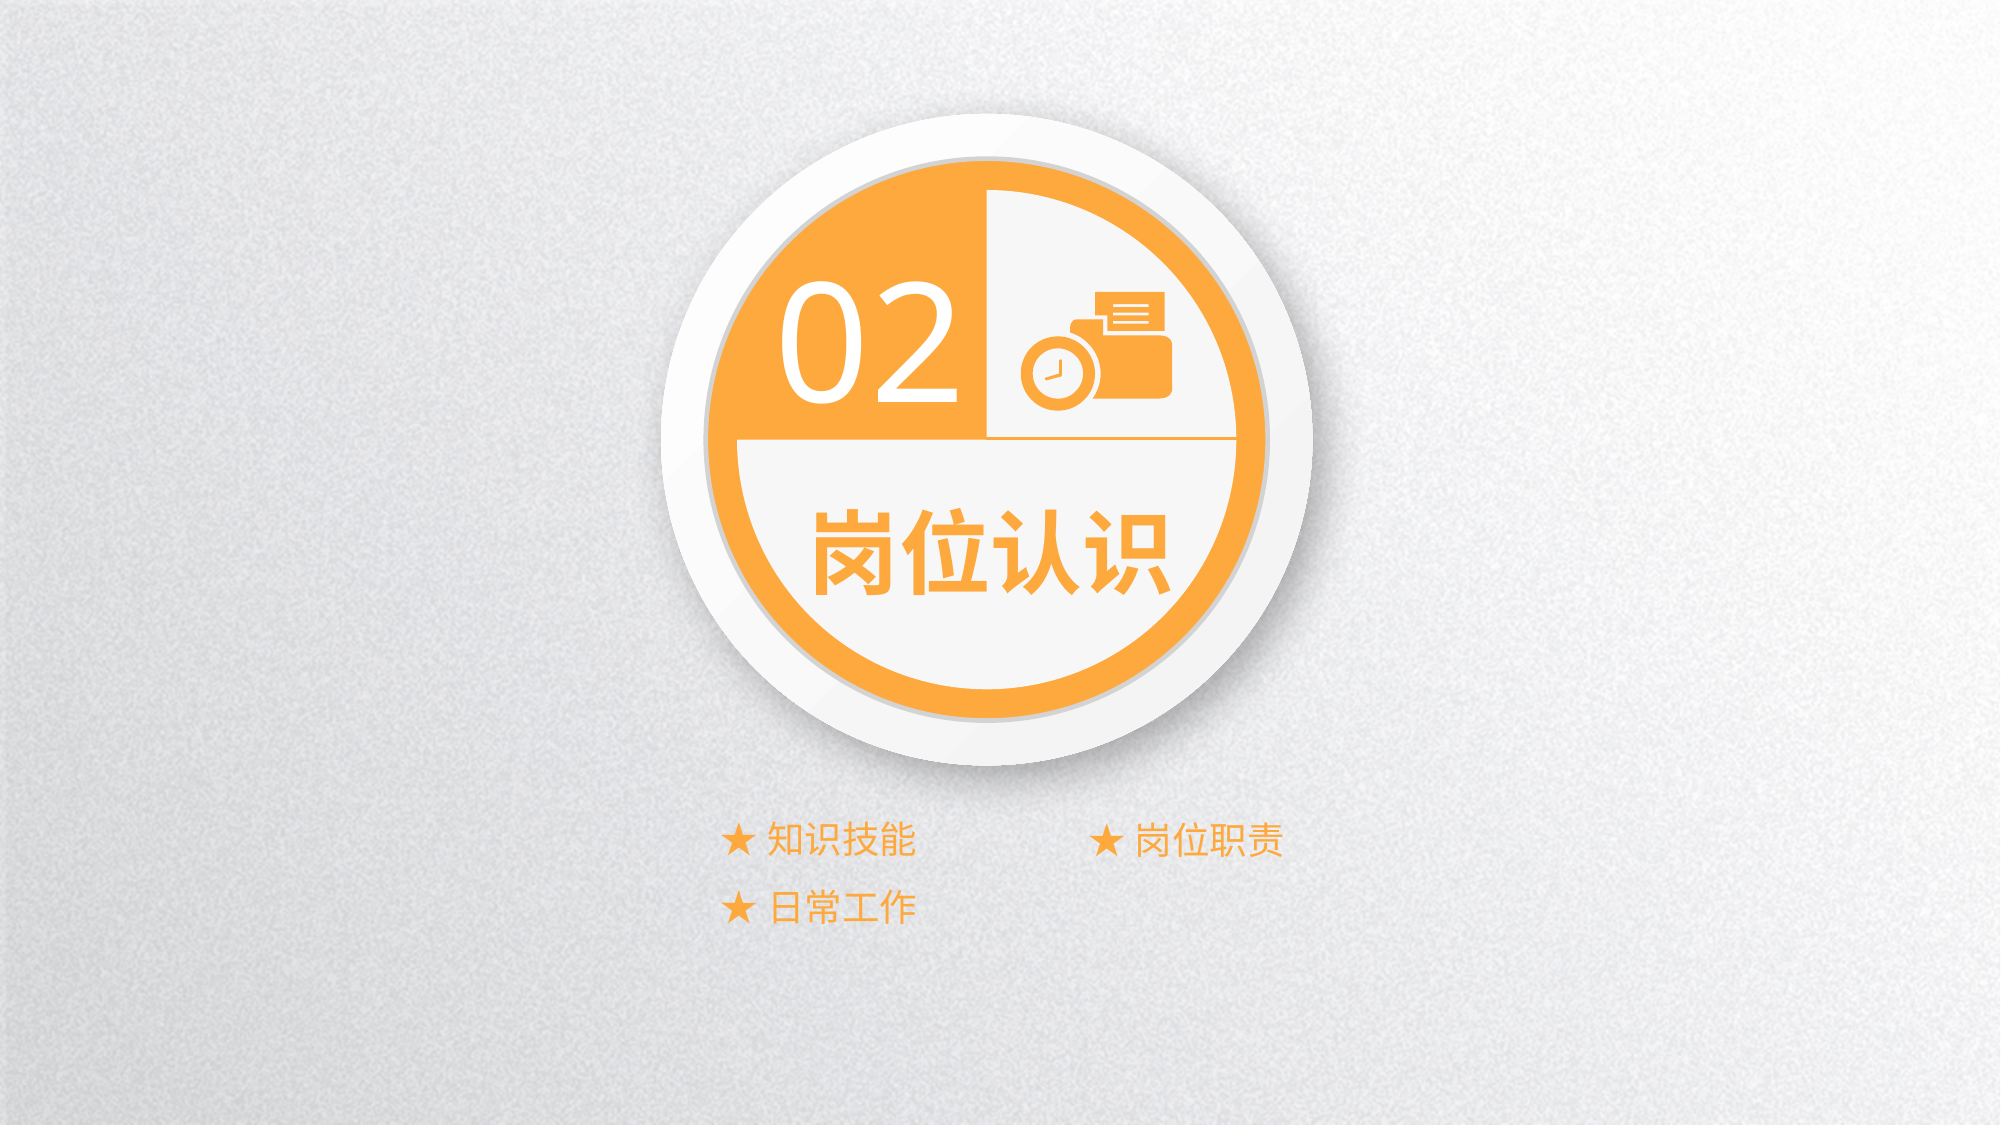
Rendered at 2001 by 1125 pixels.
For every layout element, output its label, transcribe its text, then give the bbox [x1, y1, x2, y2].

text_box ★岗位职责 [1073, 787, 1547, 870]
picture [0, 0, 2001, 1125]
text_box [1020, 291, 1173, 411]
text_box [660, 113, 1313, 766]
text_box ★知识技能 ★日常工作 [706, 786, 1041, 937]
